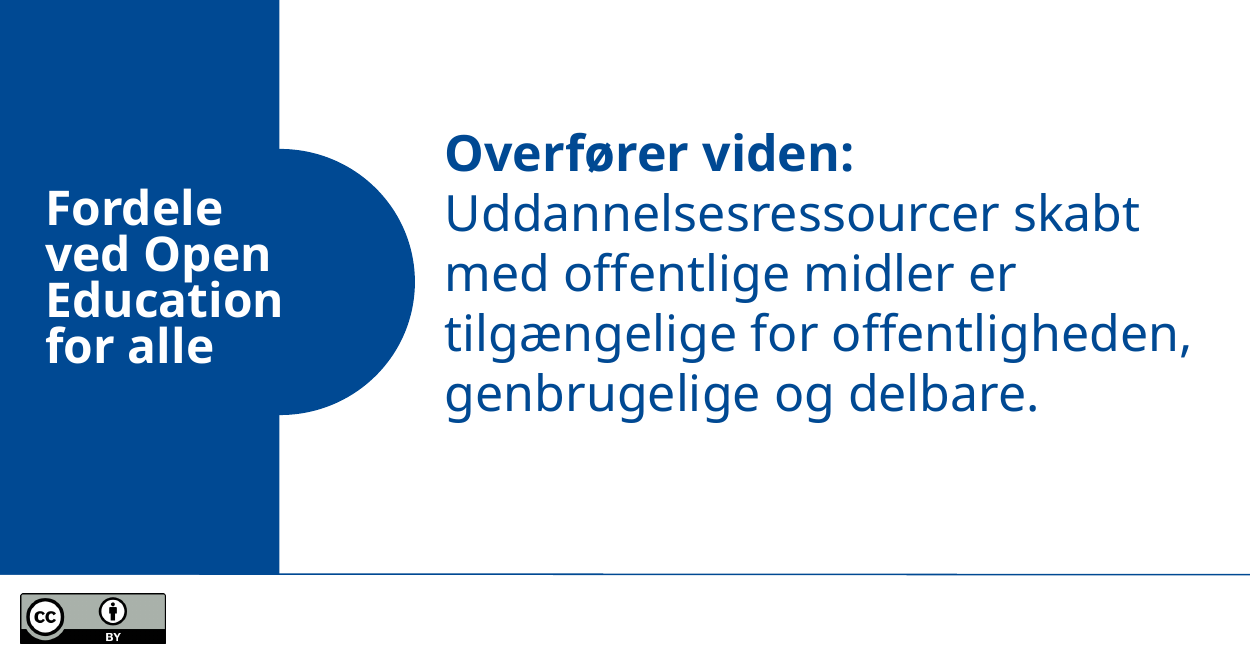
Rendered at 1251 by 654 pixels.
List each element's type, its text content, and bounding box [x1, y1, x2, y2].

text_box [0, 582, 1250, 654]
text_box [400, 221, 415, 343]
text_box [198, 388, 362, 416]
picture [20, 592, 166, 645]
text_box Overfører viden: Uddannelsesressourcer skabt med offentlige midler er tilgængelige for offentligheden, genbrugelige og delbare. [429, 106, 1217, 437]
text_box [203, 148, 358, 173]
text_box Fordele ved Open Education for alle [30, 173, 400, 388]
text_box [0, 0, 280, 573]
